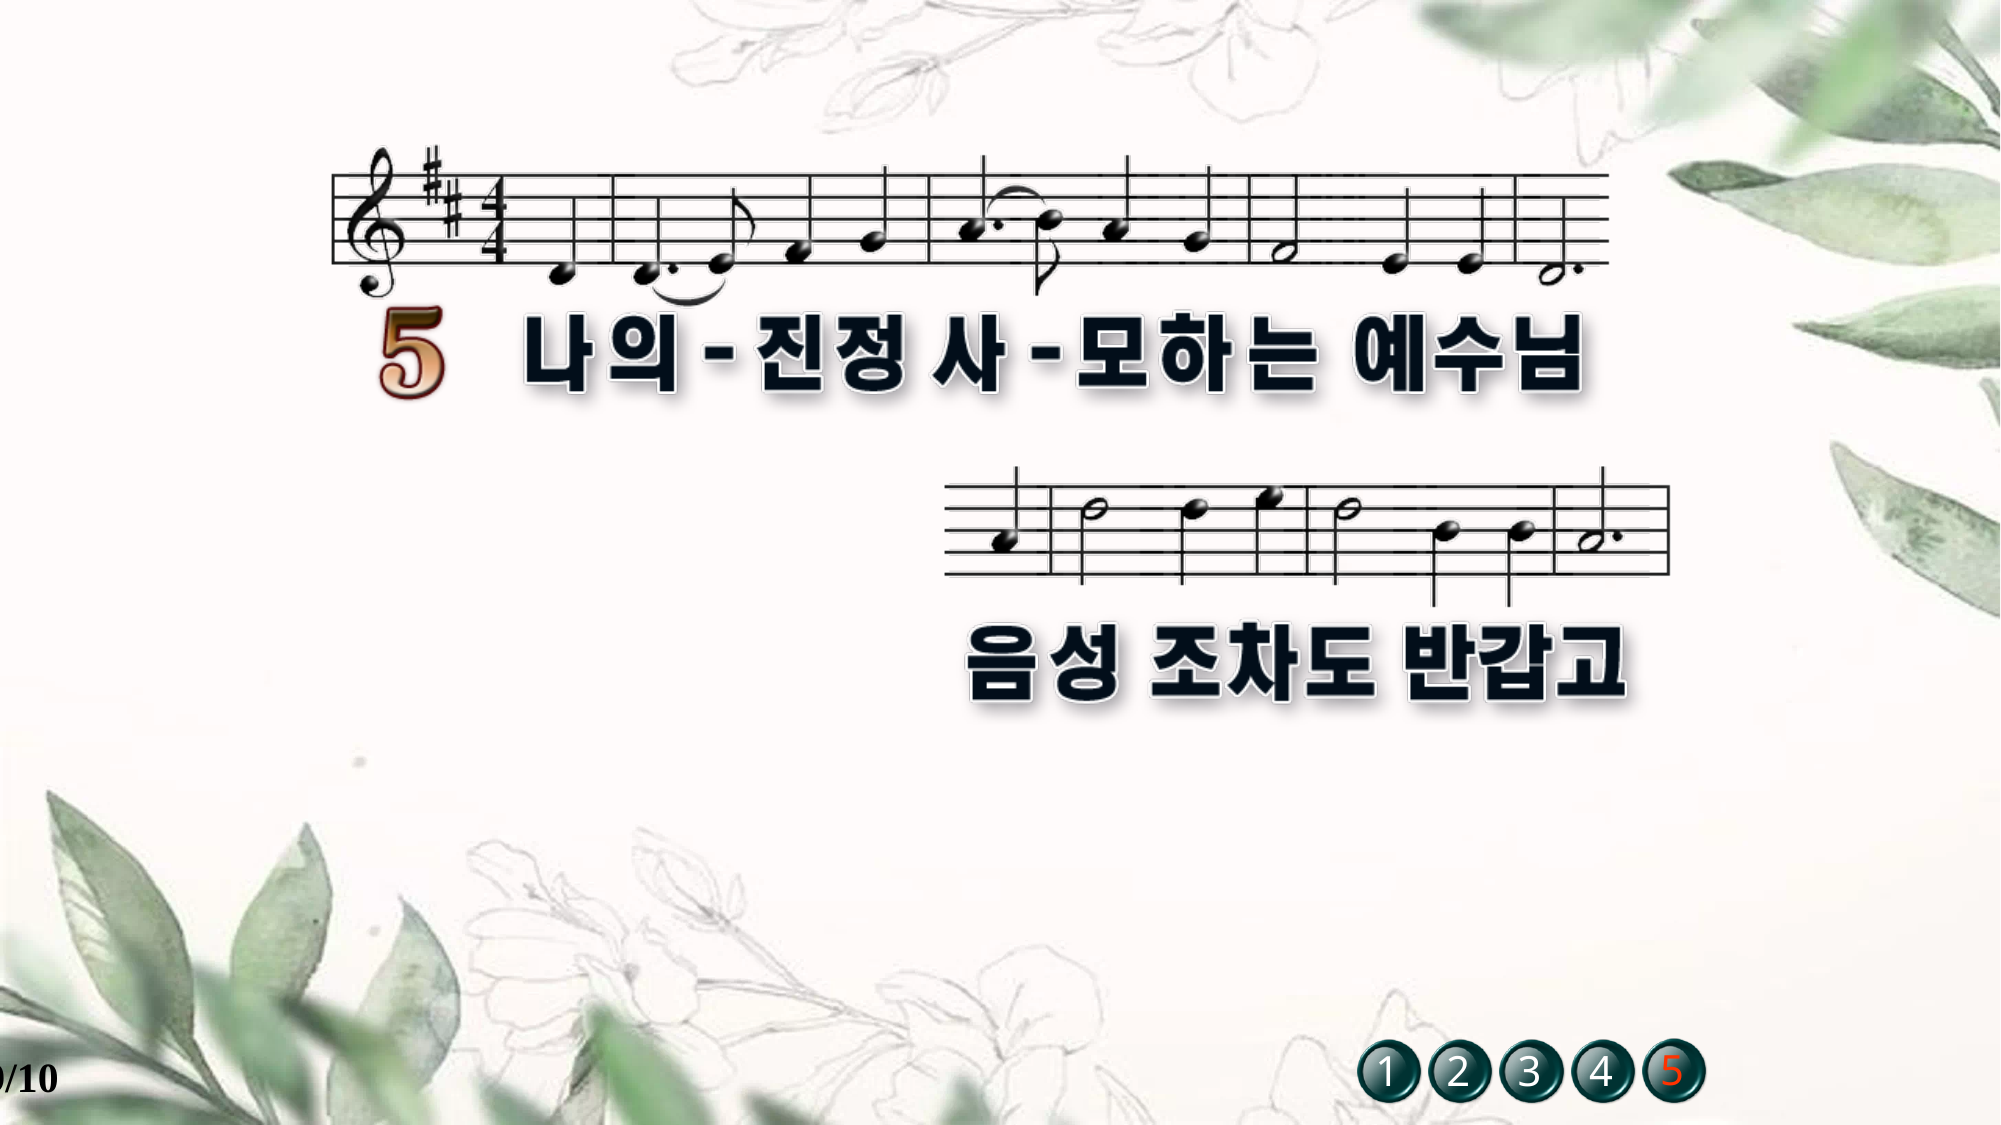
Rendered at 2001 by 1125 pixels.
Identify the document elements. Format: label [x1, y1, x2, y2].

text_box [1568, 1035, 1638, 1106]
text_box [1639, 1034, 1709, 1106]
picture [0, 0, 2001, 1125]
text_box [1425, 1035, 1496, 1106]
text_box [1354, 1035, 1424, 1106]
text_box [1496, 1035, 1567, 1106]
